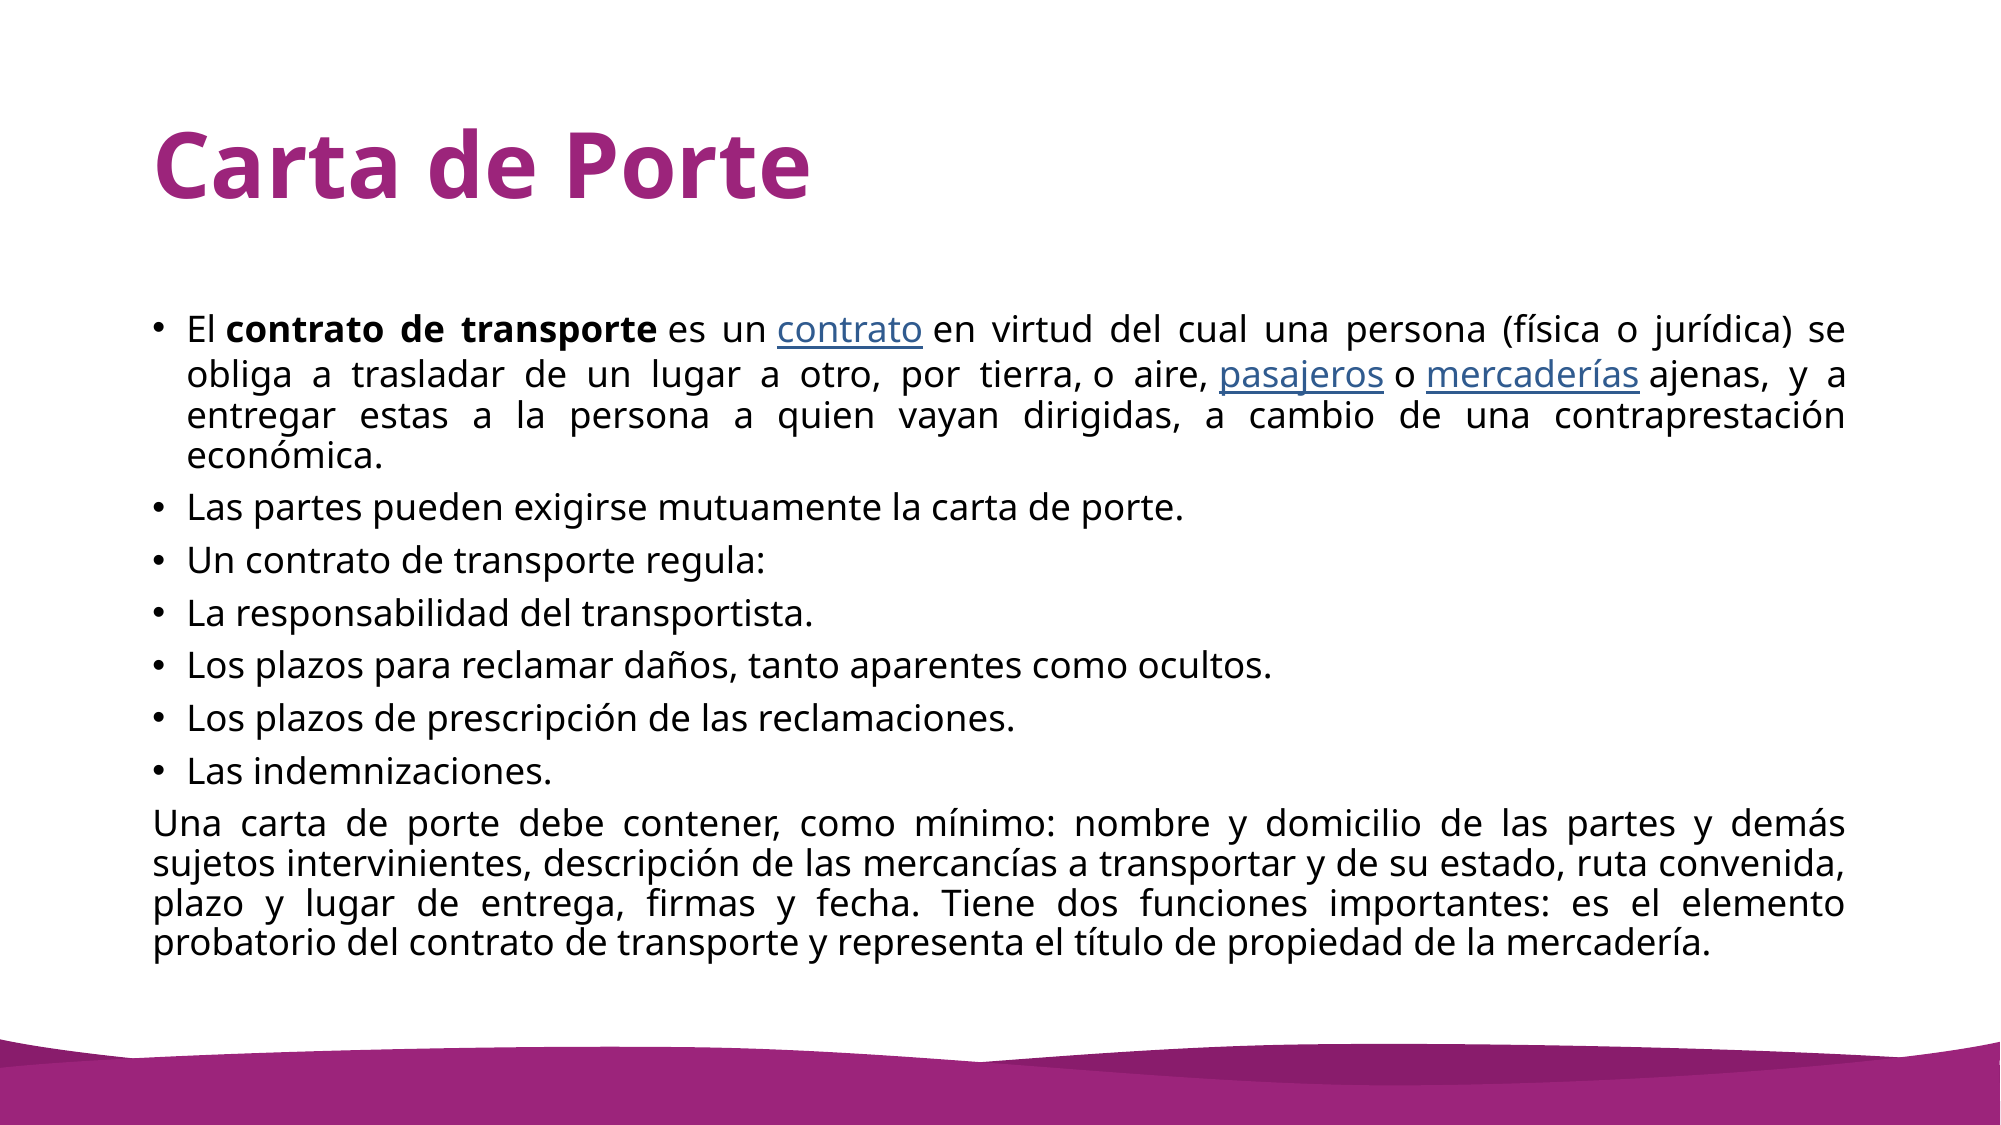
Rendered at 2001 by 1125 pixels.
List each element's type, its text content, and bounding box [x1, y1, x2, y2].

list El contrato de transporte es un contrato en virtud del cual una persona (física o jurídica) se obliga a trasladar de un lugar a otro, por tierra, o aire, pasajeros o mercaderías ajenas, y a entregar estas a la persona a quien vayan dirigidas, a cambio de una contraprestación económica. Las partes pueden exigirse mutuamente la carta de porte. Un contrato de transporte regula: La responsabilidad del transportista. Los plazos para reclamar daños, tanto aparentes como ocultos. Los plazos de prescripción de las reclamaciones. Las indemnizaciones. Una carta de porte debe contener, como mínimo: nombre y domicilio de las partes y demás sujetos intervinientes, descripción de las mercancías a transportar y de su estado, ruta convenida, plazo y lugar de entrega, firmas y fecha. Tiene dos funciones importantes: es el elemento probatorio del contrato de transporte y representa el título de propiedad de la mercadería. [137, 299, 1863, 1014]
title Carta de Porte [137, 59, 1863, 278]
